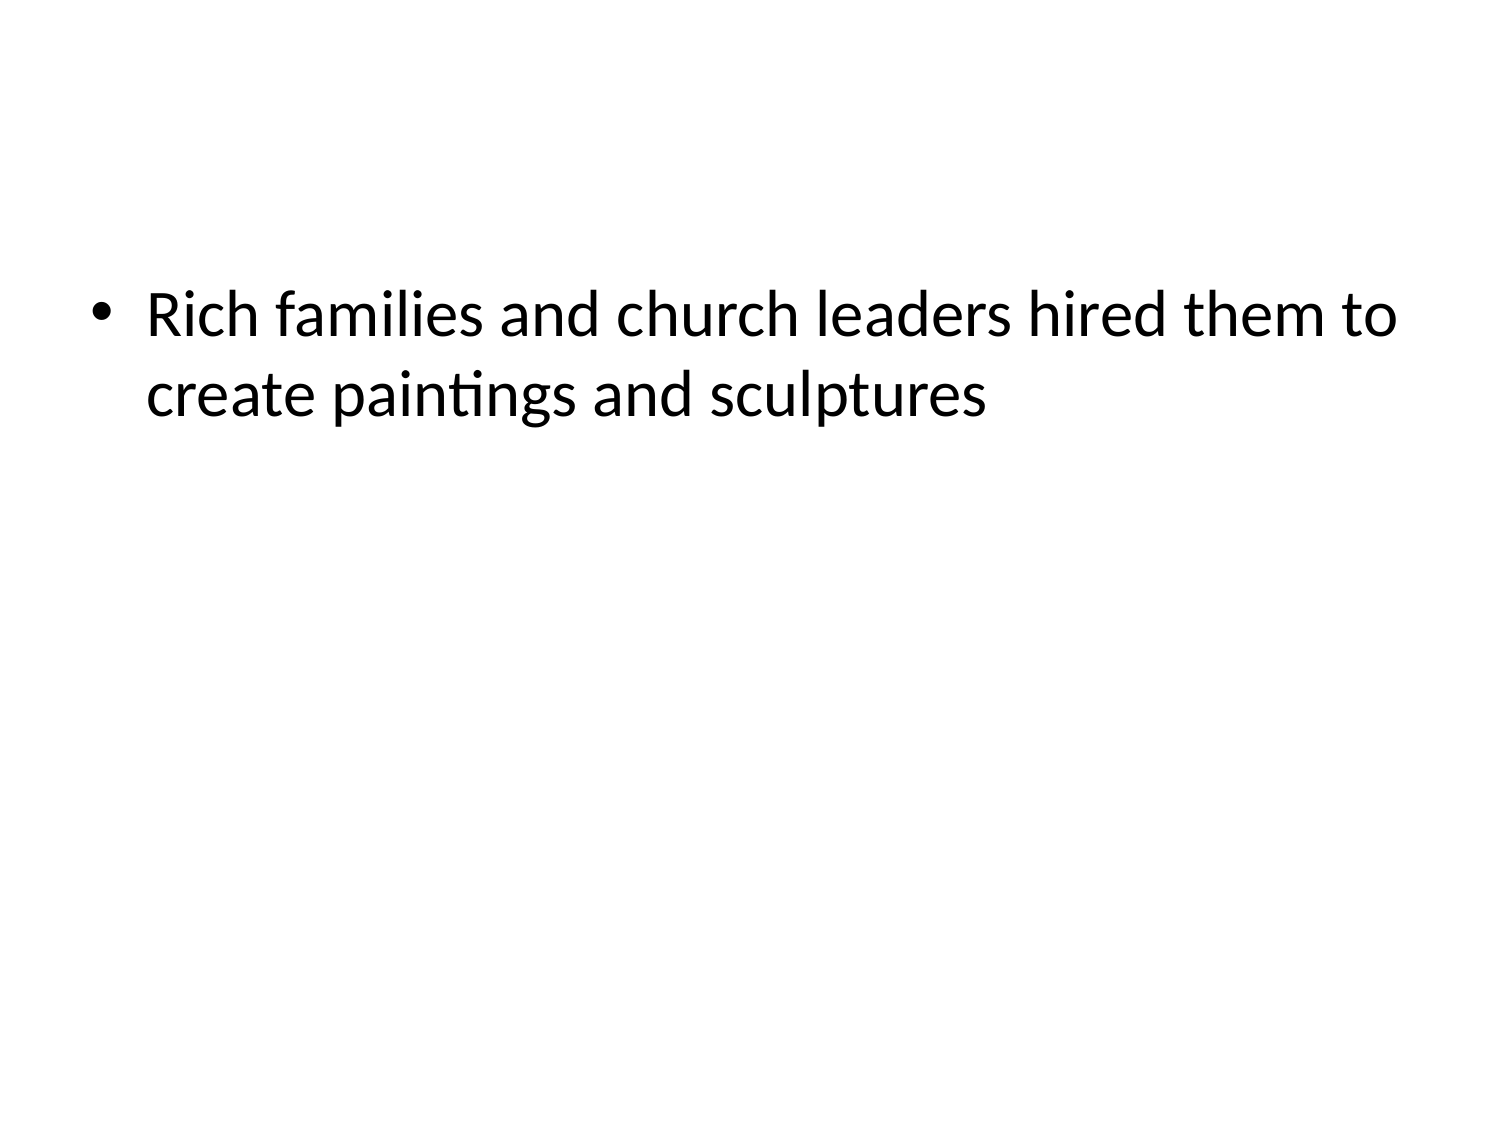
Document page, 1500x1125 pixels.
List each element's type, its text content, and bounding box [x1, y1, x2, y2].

list Rich families and church leaders hired them to create paintings and sculptures [75, 262, 1425, 1005]
